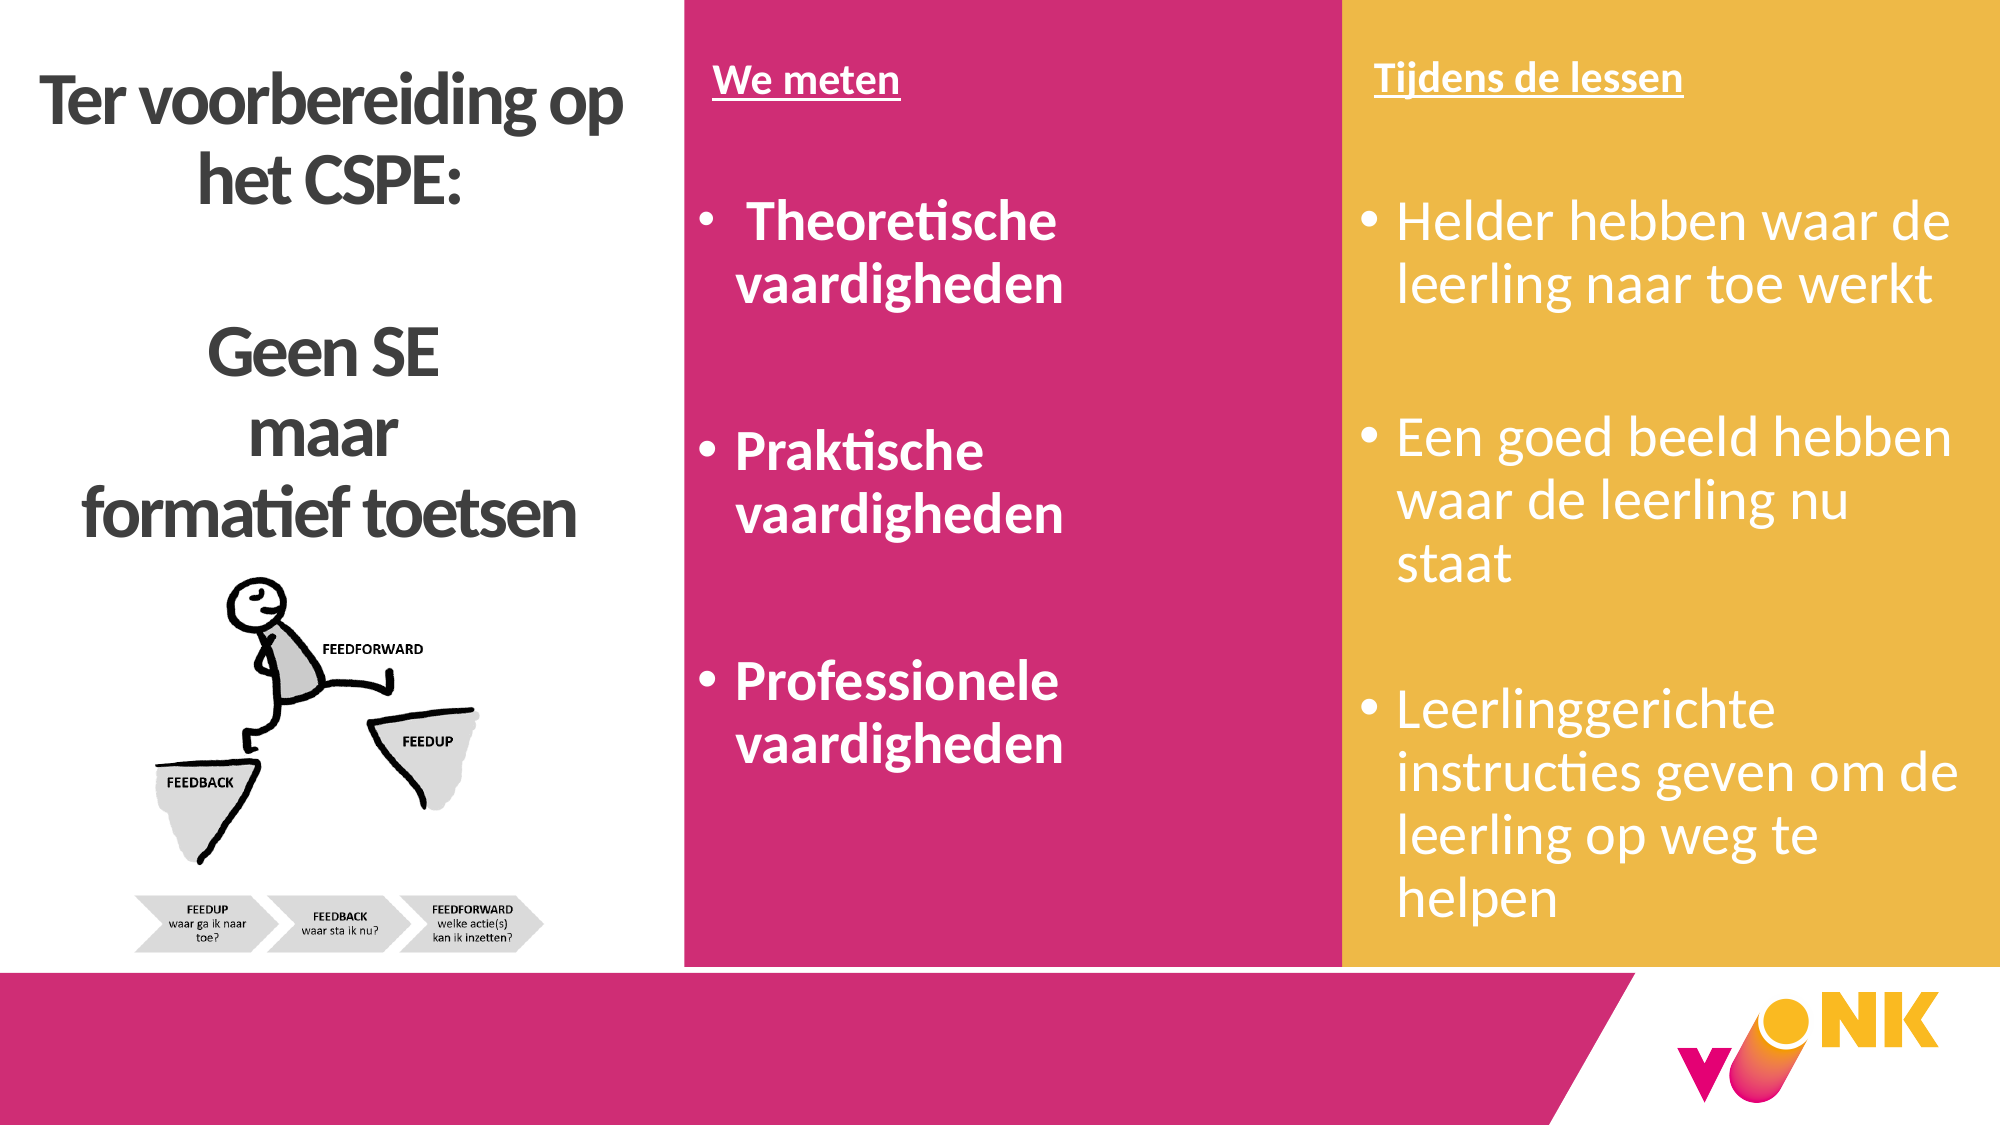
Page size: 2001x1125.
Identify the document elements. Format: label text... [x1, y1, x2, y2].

picture [1677, 992, 1939, 1103]
list Theoretische vaardigheden Praktische vaardigheden Professionele vaardigheden [697, 178, 1303, 945]
list Helder hebben waar de leerling naar toe werkt Een goed beeld hebben waar de leerling nu staat Leerlinggerichte instructies geven om de leerling op weg te helpen [1359, 178, 1986, 945]
list Tijdens de lessen [1373, 46, 1974, 110]
title Ter voorbereiding op het CSPE: Geen SE maar formatief toetsen [36, 51, 641, 680]
picture [122, 561, 554, 964]
list We meten [712, 49, 1317, 112]
